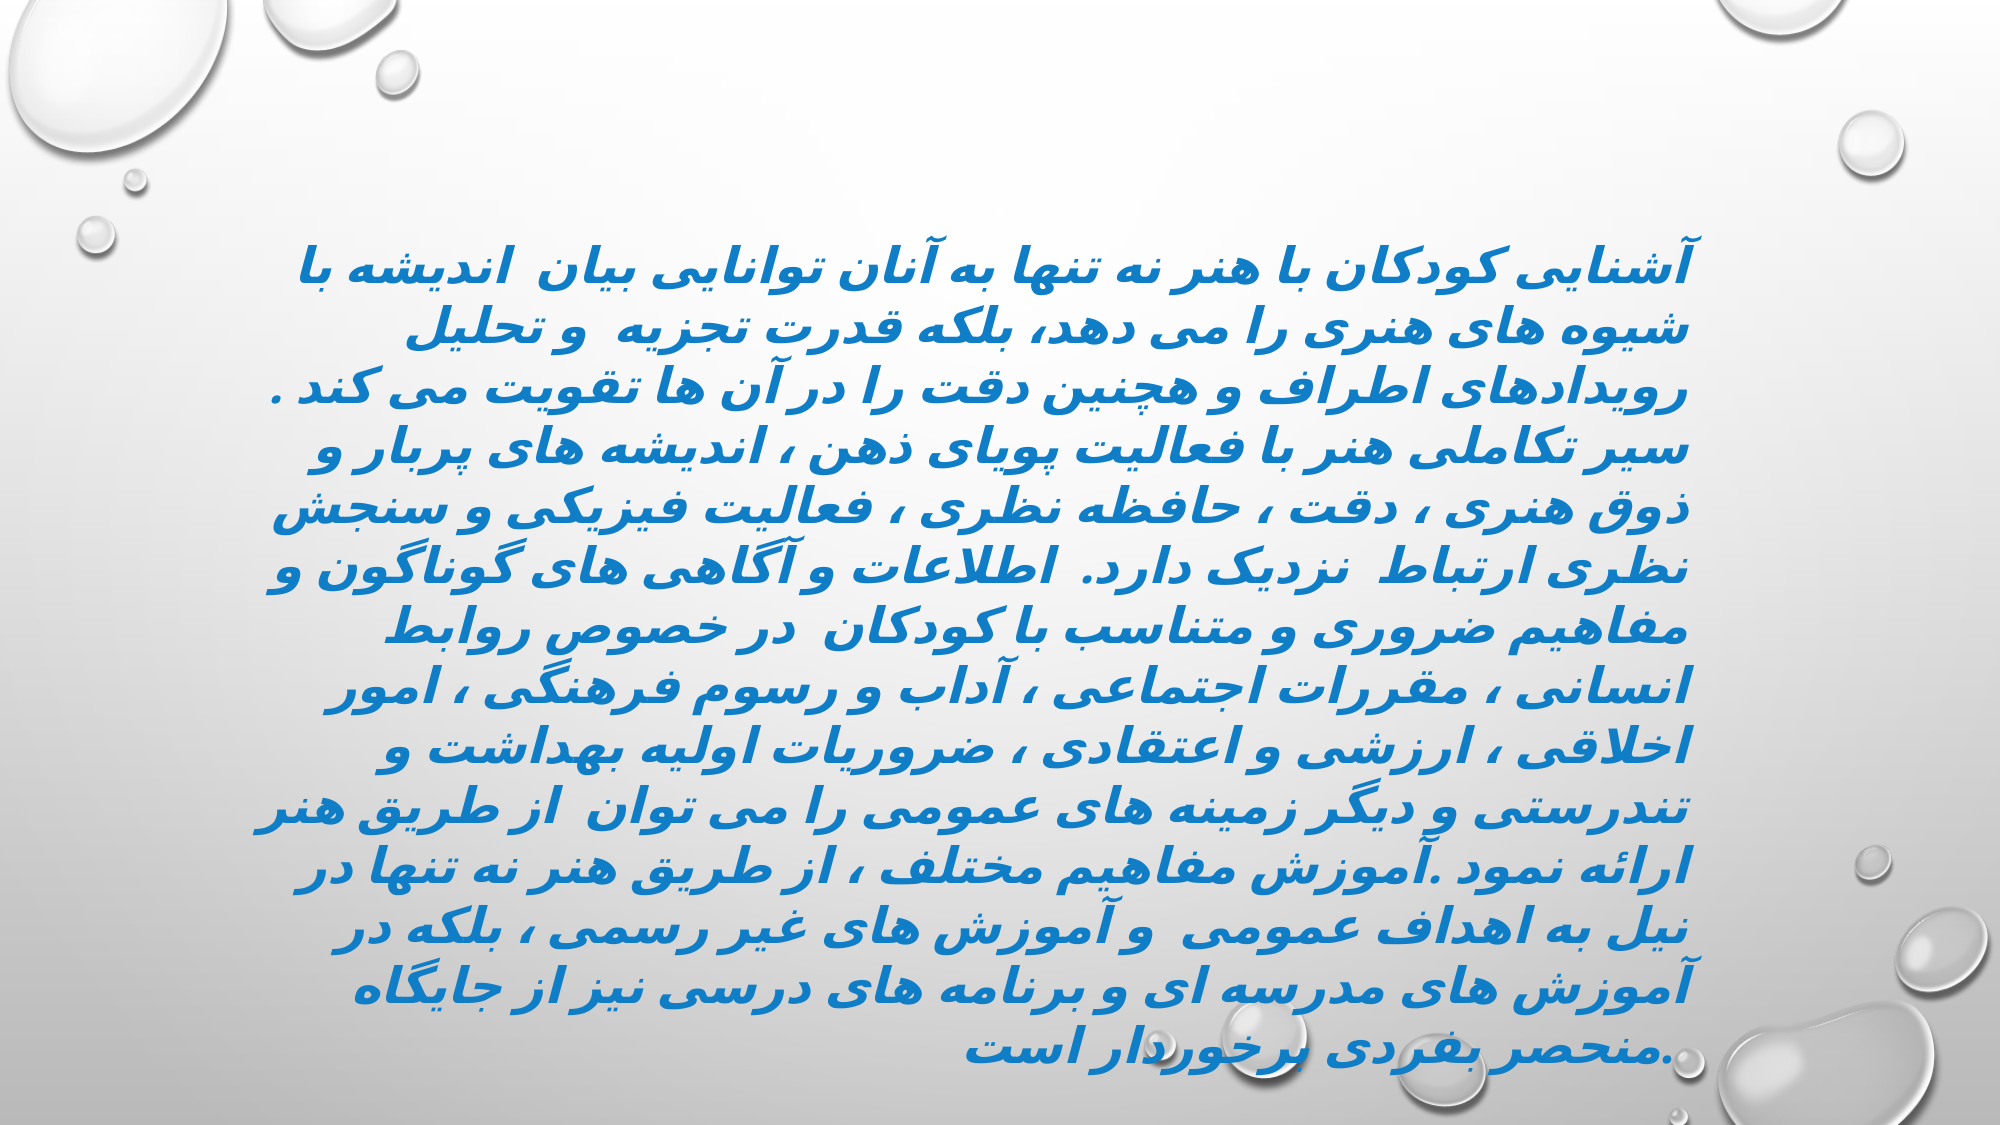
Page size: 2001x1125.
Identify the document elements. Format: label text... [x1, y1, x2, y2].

text_box آشنایی کودکان با هنر نه تنها به آنان توانایی بیان اندیشه با شیوه های هنری را می دهد، بلکه قدرت تجزیه و تحلیل رویدادهای اطراف و هچنین دقت را در آن ها تقویت می کند . سیر تکاملی هنر با فعالیت پویای ذهن ، اندیشه های پربار و ذوق هنری ، دقت ، حافظه نظری ، فعالیت فیزیکی و سنجش نظری ارتباط نزدیک دارد. اطلاعات و آگاهی های گوناگون و مفاهیم ضروری و متناسب با کودکان در خصوص روابط انسانی ، مقررات اجتماعی ، آداب و رسوم فرهنگی ، امور اخلاقی ، ارزشی و اعتقادی ، ضروریات اولیه بهداشت و تندرستی و دیگر زمینه های عمومی را می توان از طریق هنر ارائه نمود .آموزش مفاهیم مختلف ، از طریق هنر نه تنها در نیل به اهداف عمومی و آموزش های غیر رسمی ، بلکه در آموزش های مدرسه ای و برنامه های درسی نیز از جایگاه منحصر بفردی برخوردار است. [187, 225, 1704, 1081]
picture [0, 0, 2000, 1125]
